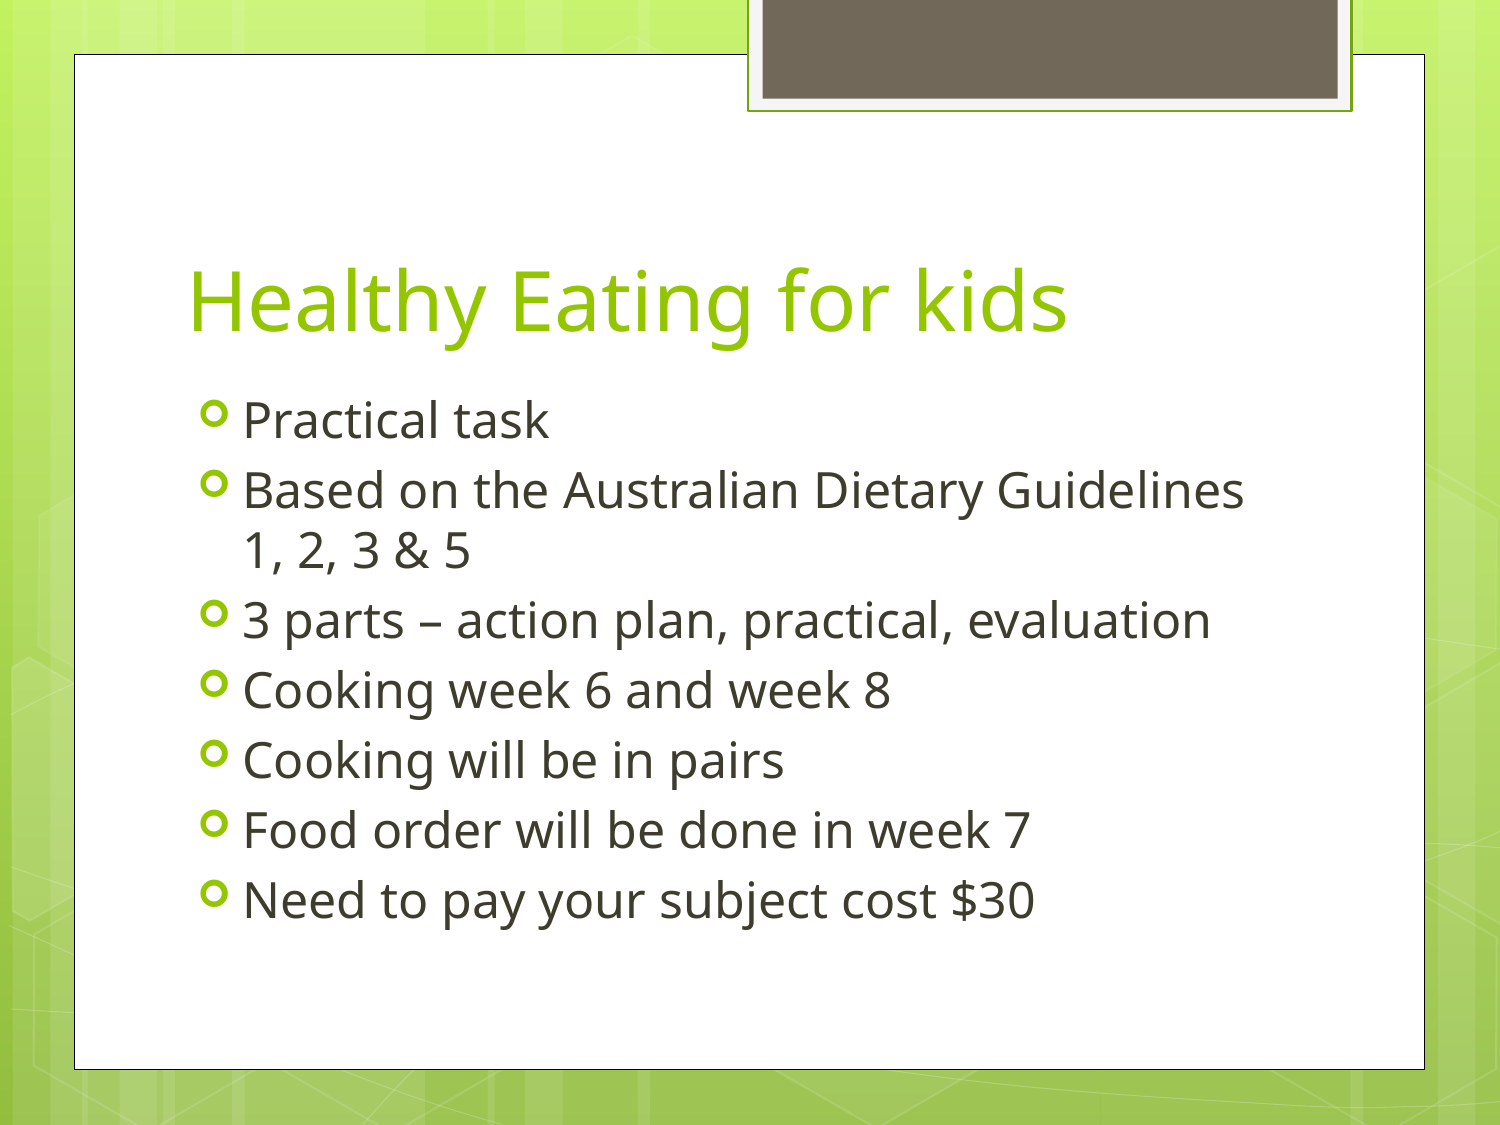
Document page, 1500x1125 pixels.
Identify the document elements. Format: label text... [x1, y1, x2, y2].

title Healthy Eating for kids [171, 168, 1324, 357]
list Practical task Based on the Australian Dietary Guidelines 1, 2, 3 & 5 3 parts – action plan, practical, evaluation Cooking week 6 and week 8 Cooking will be in pairs Food order will be done in week 7 Need to pay your subject cost $30 [171, 381, 1283, 957]
